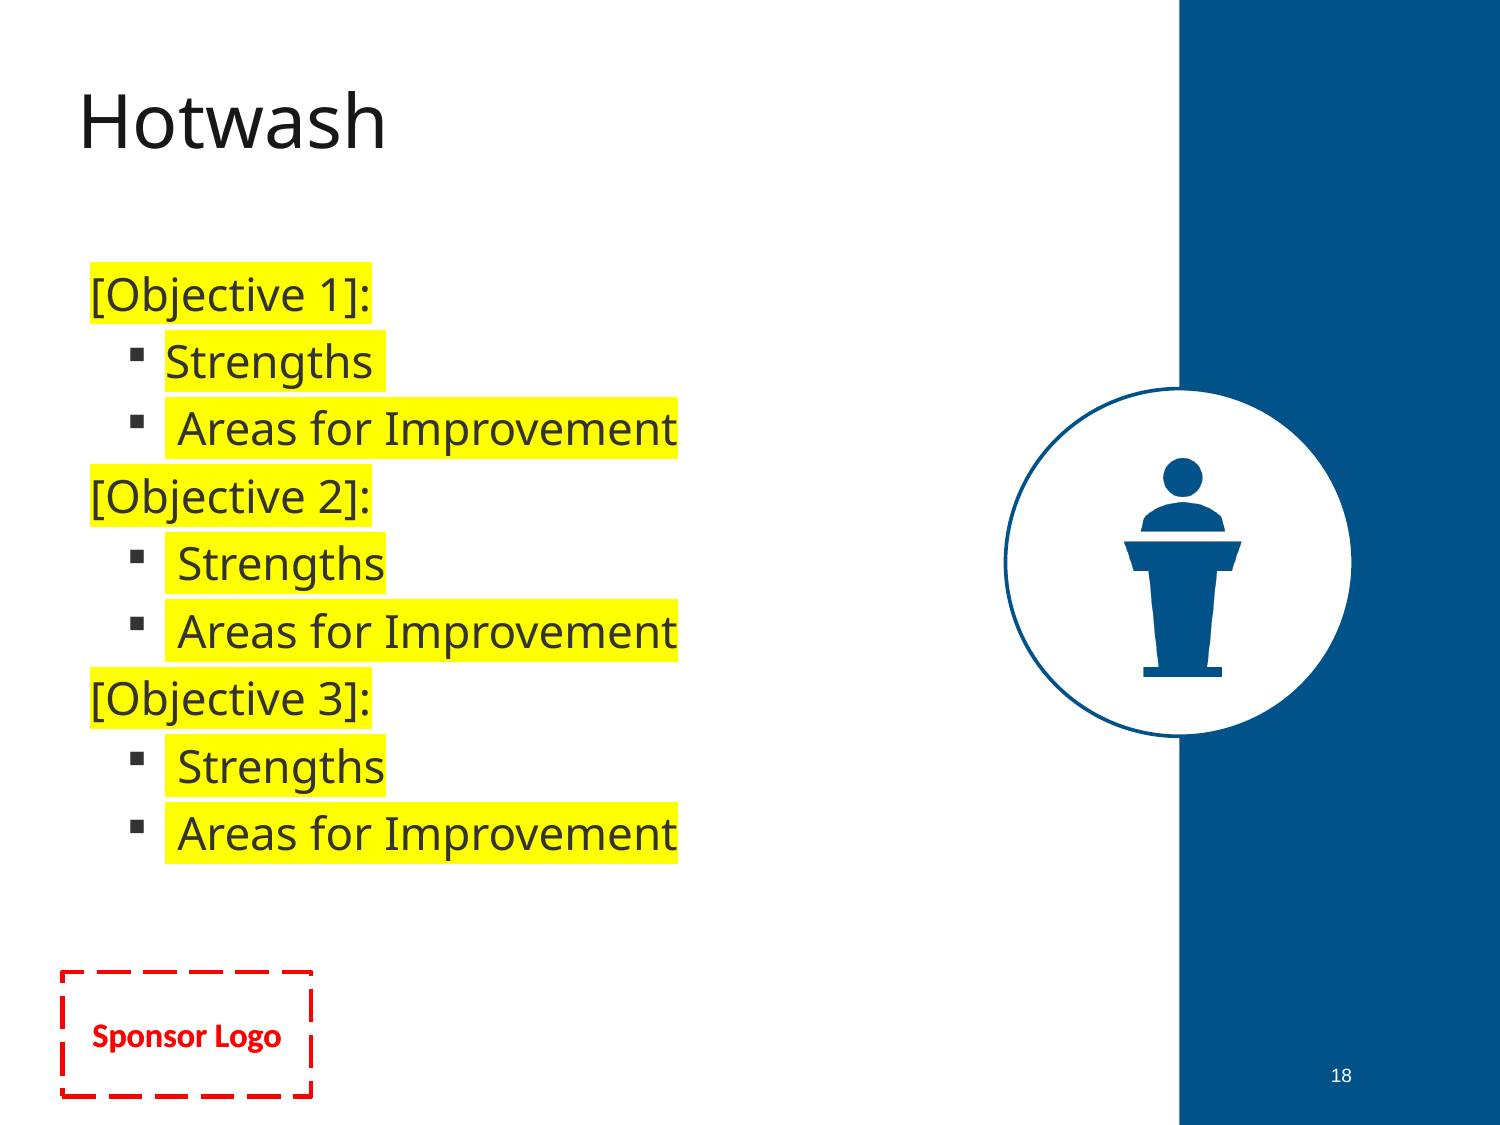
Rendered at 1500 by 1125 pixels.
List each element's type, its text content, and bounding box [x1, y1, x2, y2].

slide_number 18 [1242, 1052, 1368, 1098]
picture [1064, 449, 1301, 686]
title Hotwash [62, 37, 1177, 201]
list [Objective 1]: Strengths Areas for Improvement [Objective 2]: Strengths Areas for Improvement [Objective 3]: Strengths Areas for Improvement [75, 188, 992, 937]
text_box [1003, 386, 1356, 739]
text_box [1177, 0, 1500, 1125]
